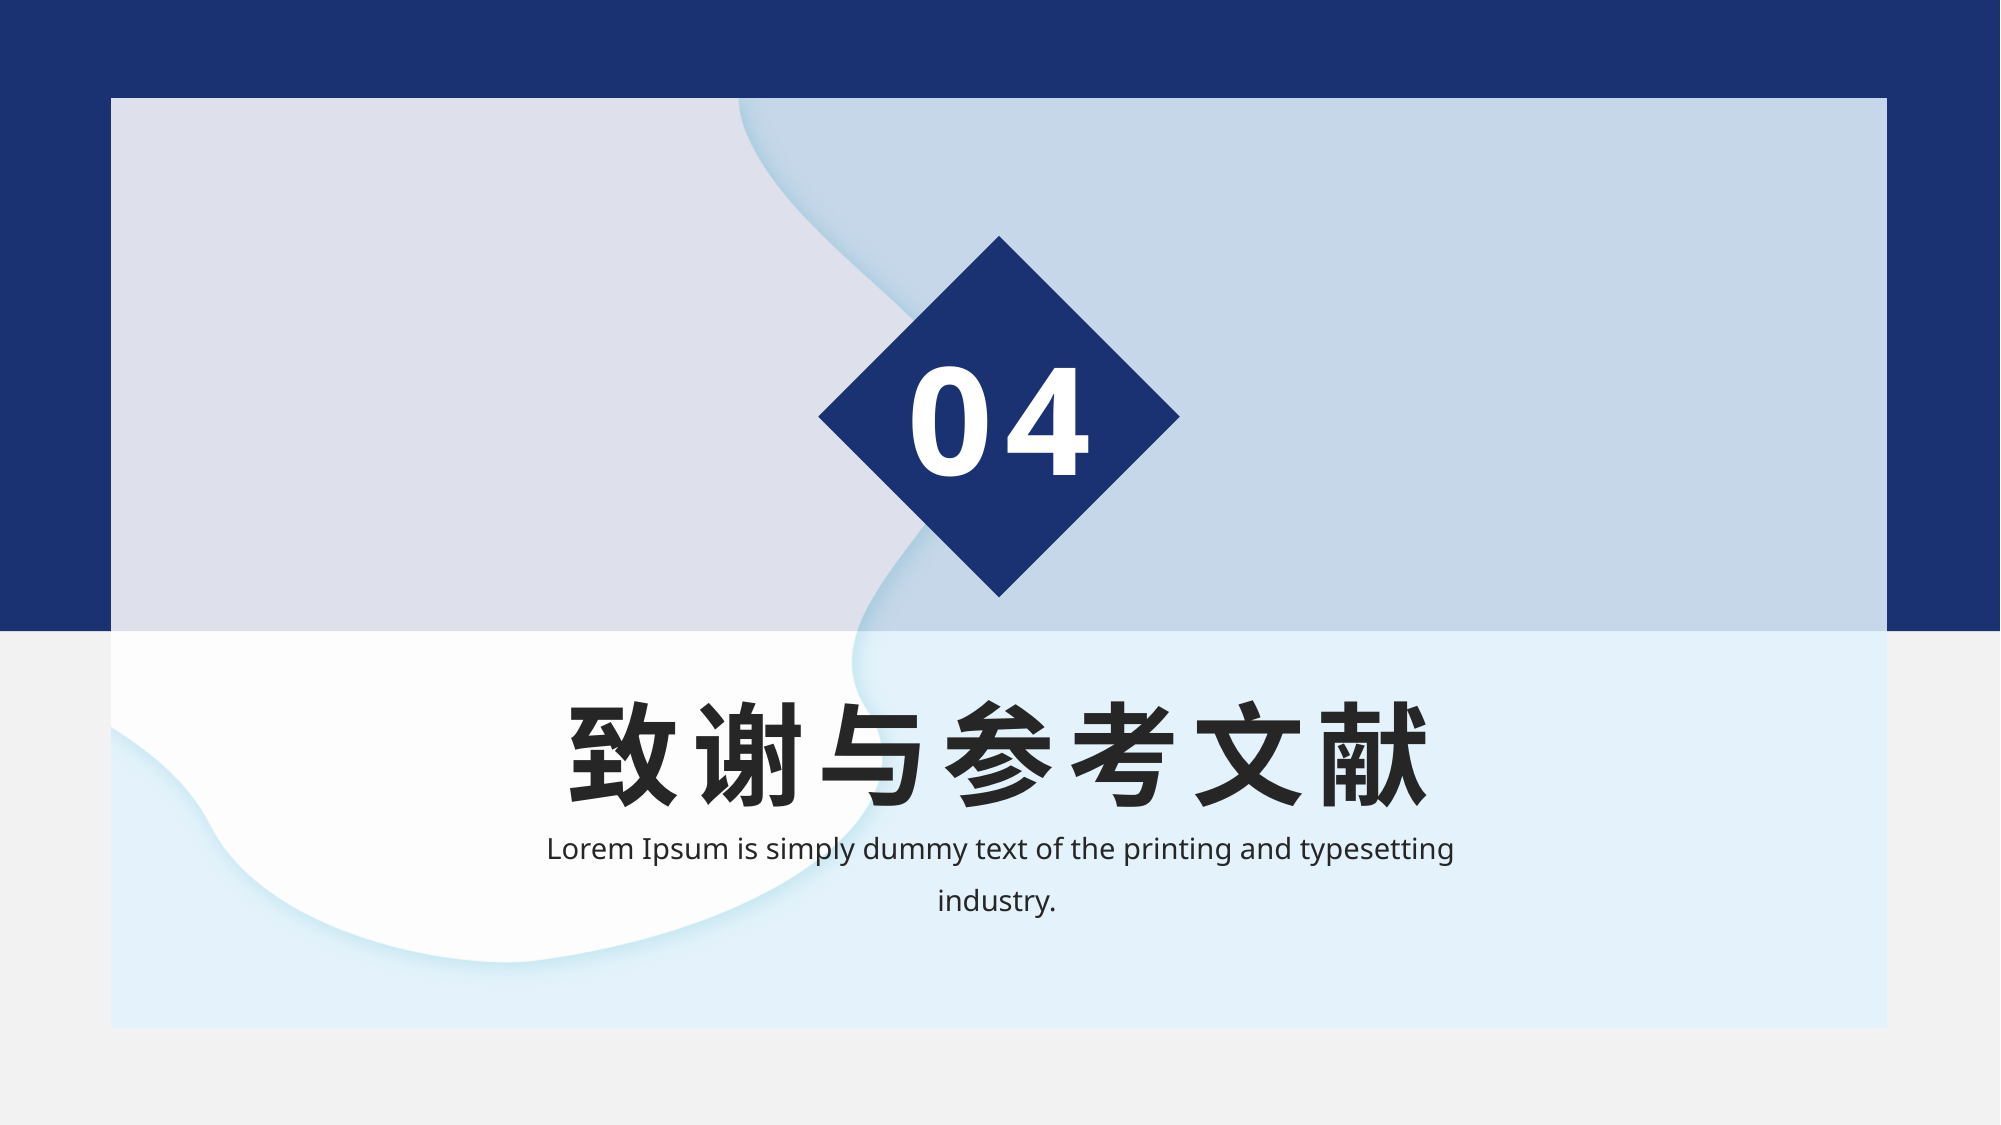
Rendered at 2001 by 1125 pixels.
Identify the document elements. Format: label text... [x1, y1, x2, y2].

text_box 致谢与参考文献 [485, 609, 1513, 805]
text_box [822, 240, 1176, 593]
text_box [110, 97, 1888, 1029]
text_box Lorem Ipsum is simply dummy text of the printing and typesetting industry. [485, 805, 1517, 925]
